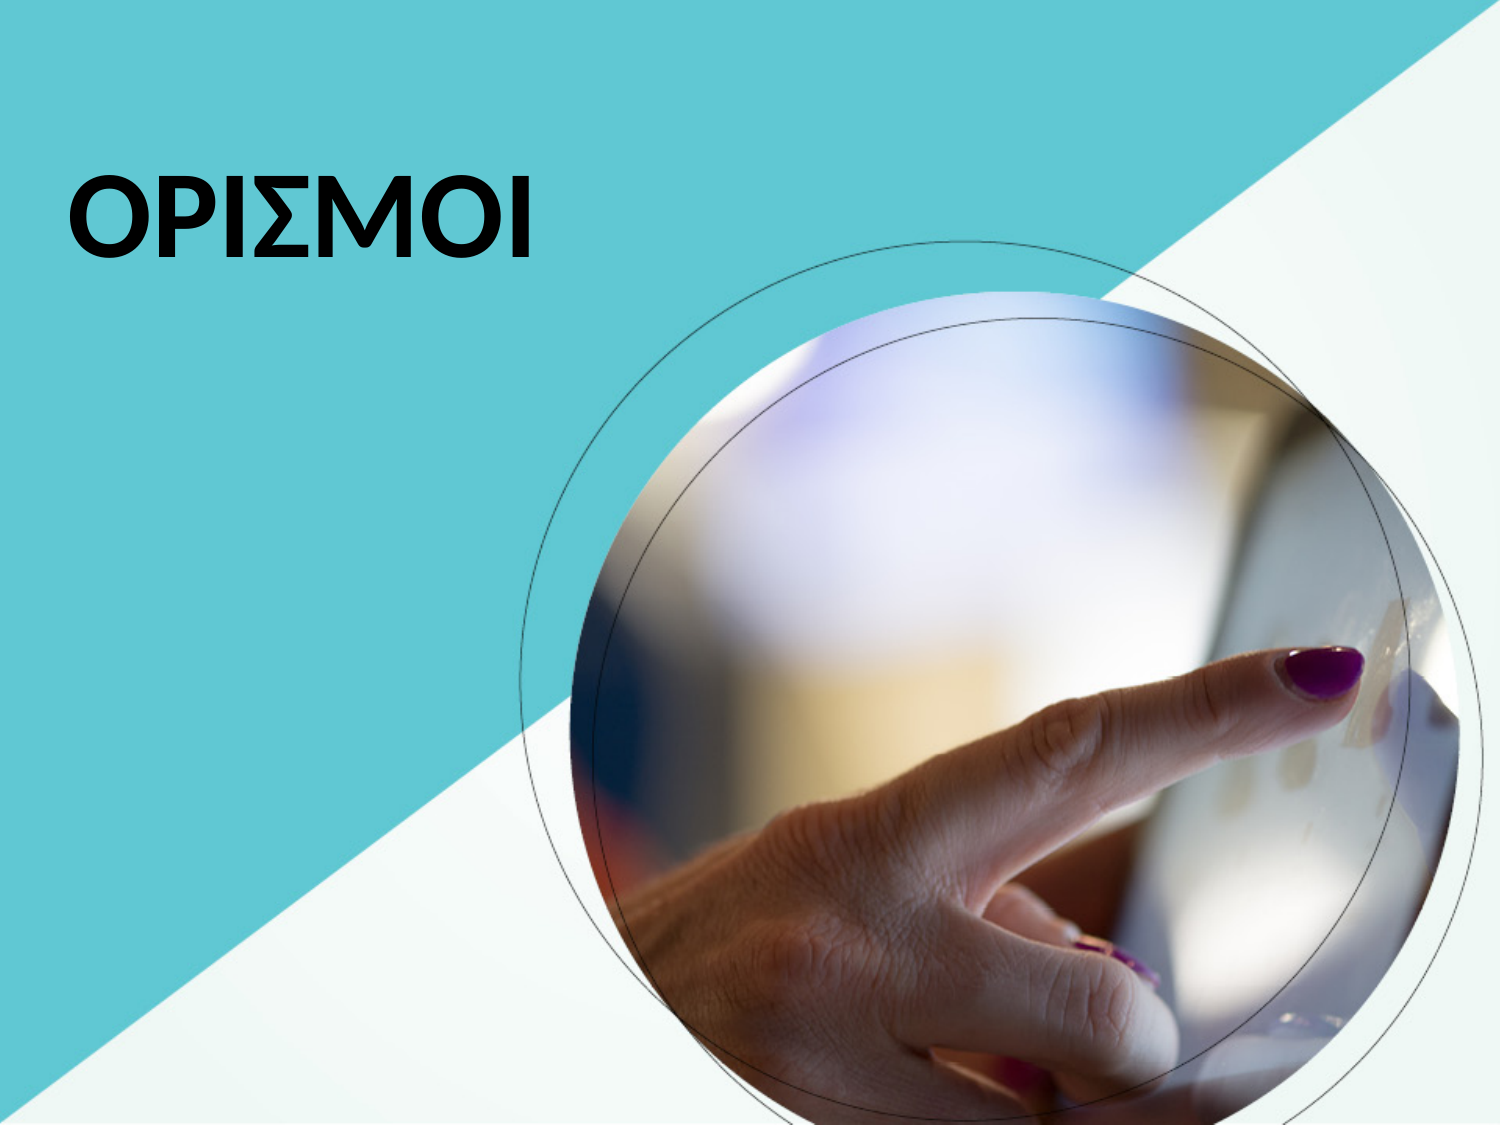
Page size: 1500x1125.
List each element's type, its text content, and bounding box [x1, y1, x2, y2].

picture [0, 0, 1500, 1125]
text_box ΟΡΙΣΜΟΙ [53, 125, 798, 441]
